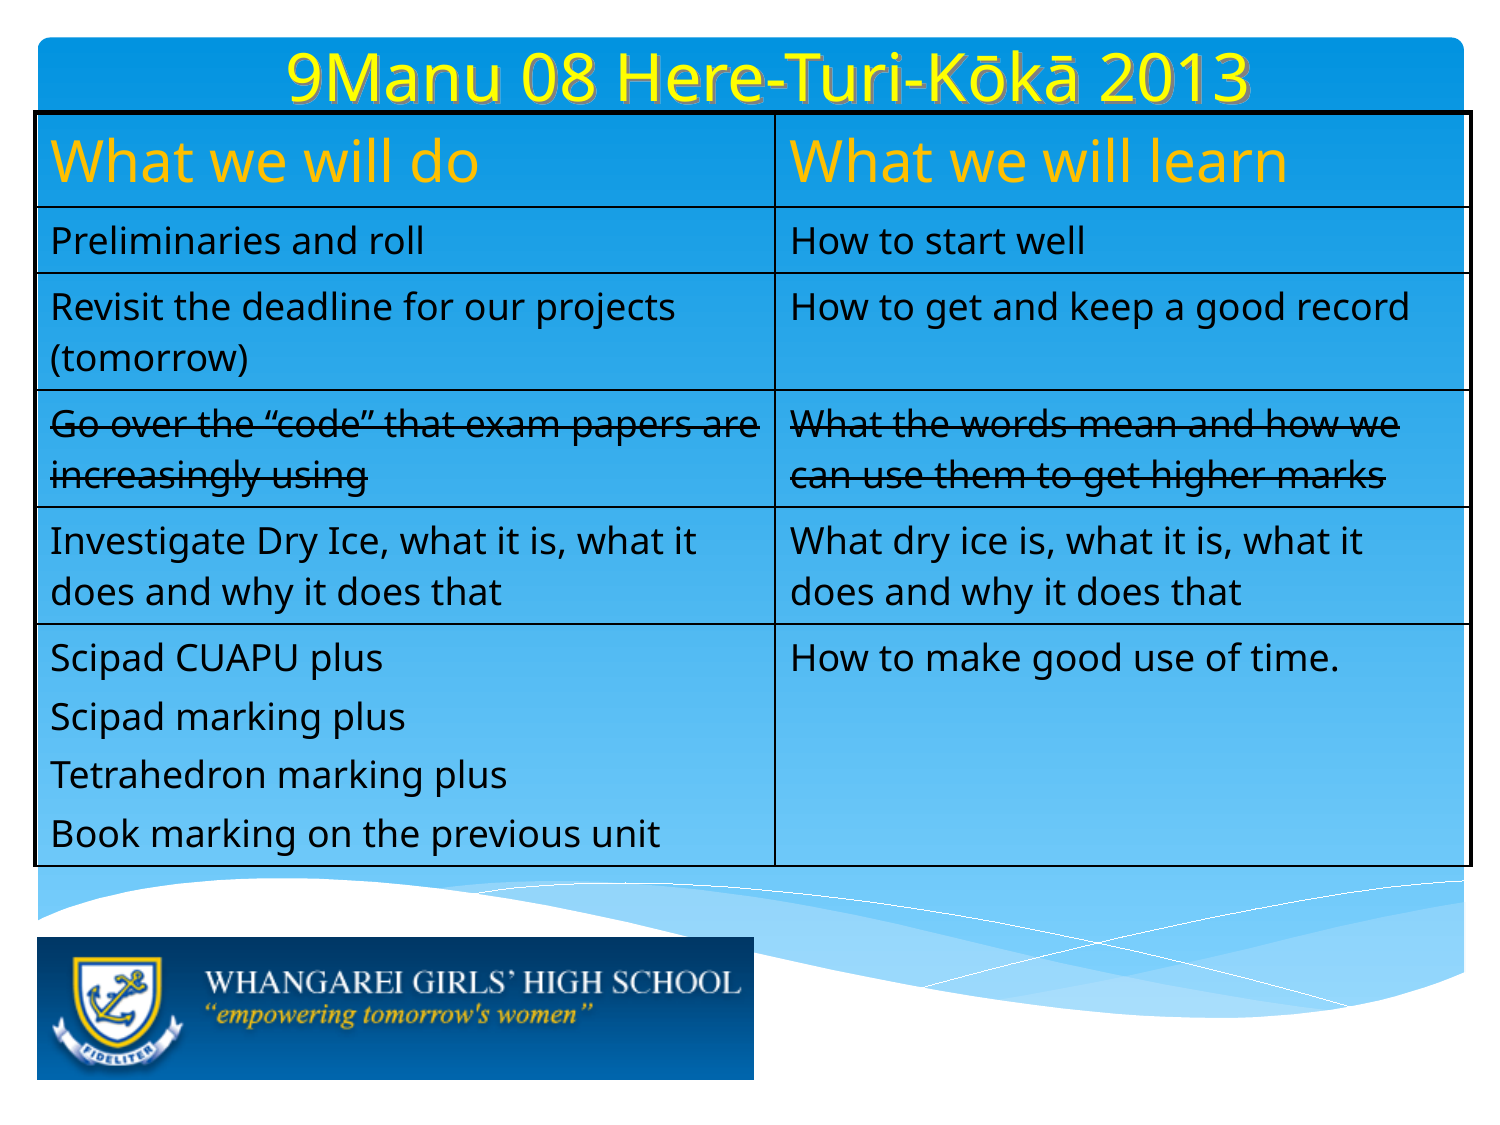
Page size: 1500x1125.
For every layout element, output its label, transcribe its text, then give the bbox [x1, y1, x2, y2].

table_header What we will learn [776, 115, 1469, 206]
table_cell What the words mean and how we can use them to get higher marks [776, 391, 1469, 506]
picture [37, 937, 754, 1080]
table_cell What dry ice is, what it is, what it does and why it does that [776, 508, 1469, 623]
table_cell Revisit the deadline for our projects (tomorrow) [37, 274, 774, 389]
table_cell Preliminaries and roll [37, 208, 774, 272]
table_cell How to start well [776, 208, 1469, 272]
text_box 9Manu 08 Here-Turi-Kōkā 2013 [162, 24, 1375, 110]
table_cell Investigate Dry Ice, what it is, what it does and why it does that [37, 508, 774, 623]
table_cell Scipad CUAPU plus Scipad marking plus Tetrahedron marking plus Book marking on the previous unit [37, 625, 774, 865]
table_cell Go over the “code” that exam papers are increasingly using [37, 391, 774, 506]
table_cell How to get and keep a good record [776, 274, 1469, 389]
table_header What we will do [37, 115, 774, 206]
table_cell How to make good use of time. [776, 625, 1469, 865]
